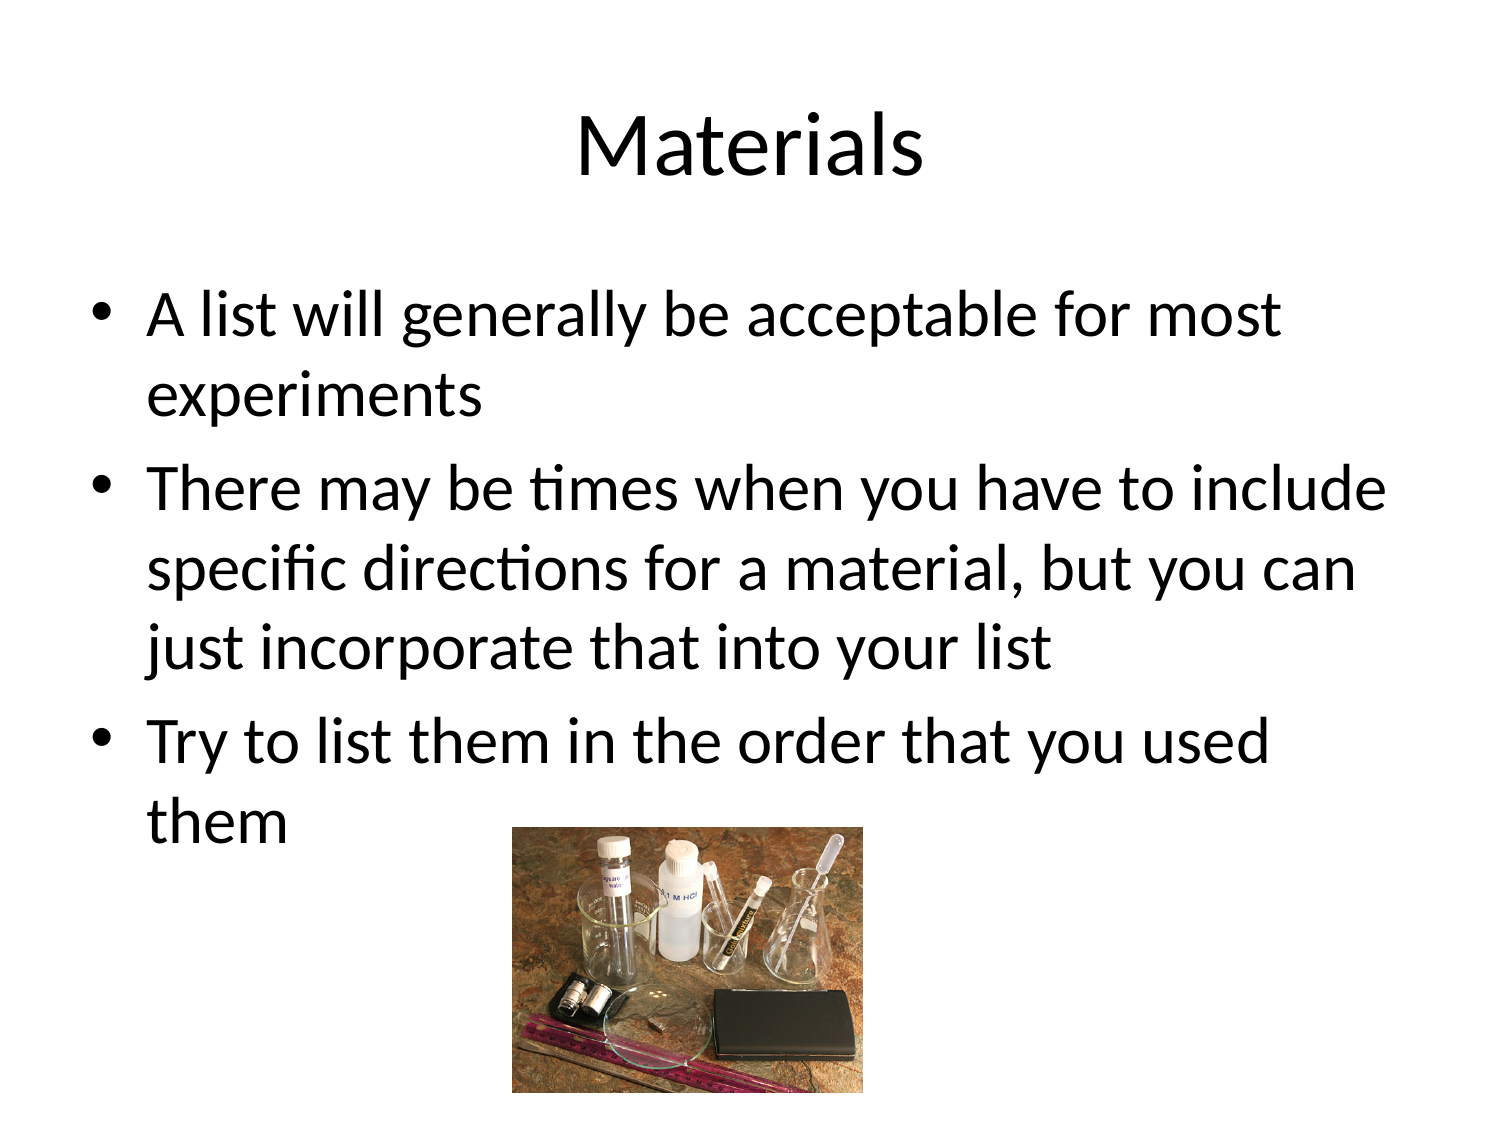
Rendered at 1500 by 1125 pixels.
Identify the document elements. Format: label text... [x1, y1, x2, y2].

picture [512, 827, 863, 1093]
title Materials [75, 45, 1425, 233]
list A list will generally be acceptable for most experiments There may be times when you have to include specific directions for a material, but you can just incorporate that into your list Try to list them in the order that you used them [75, 262, 1425, 1005]
